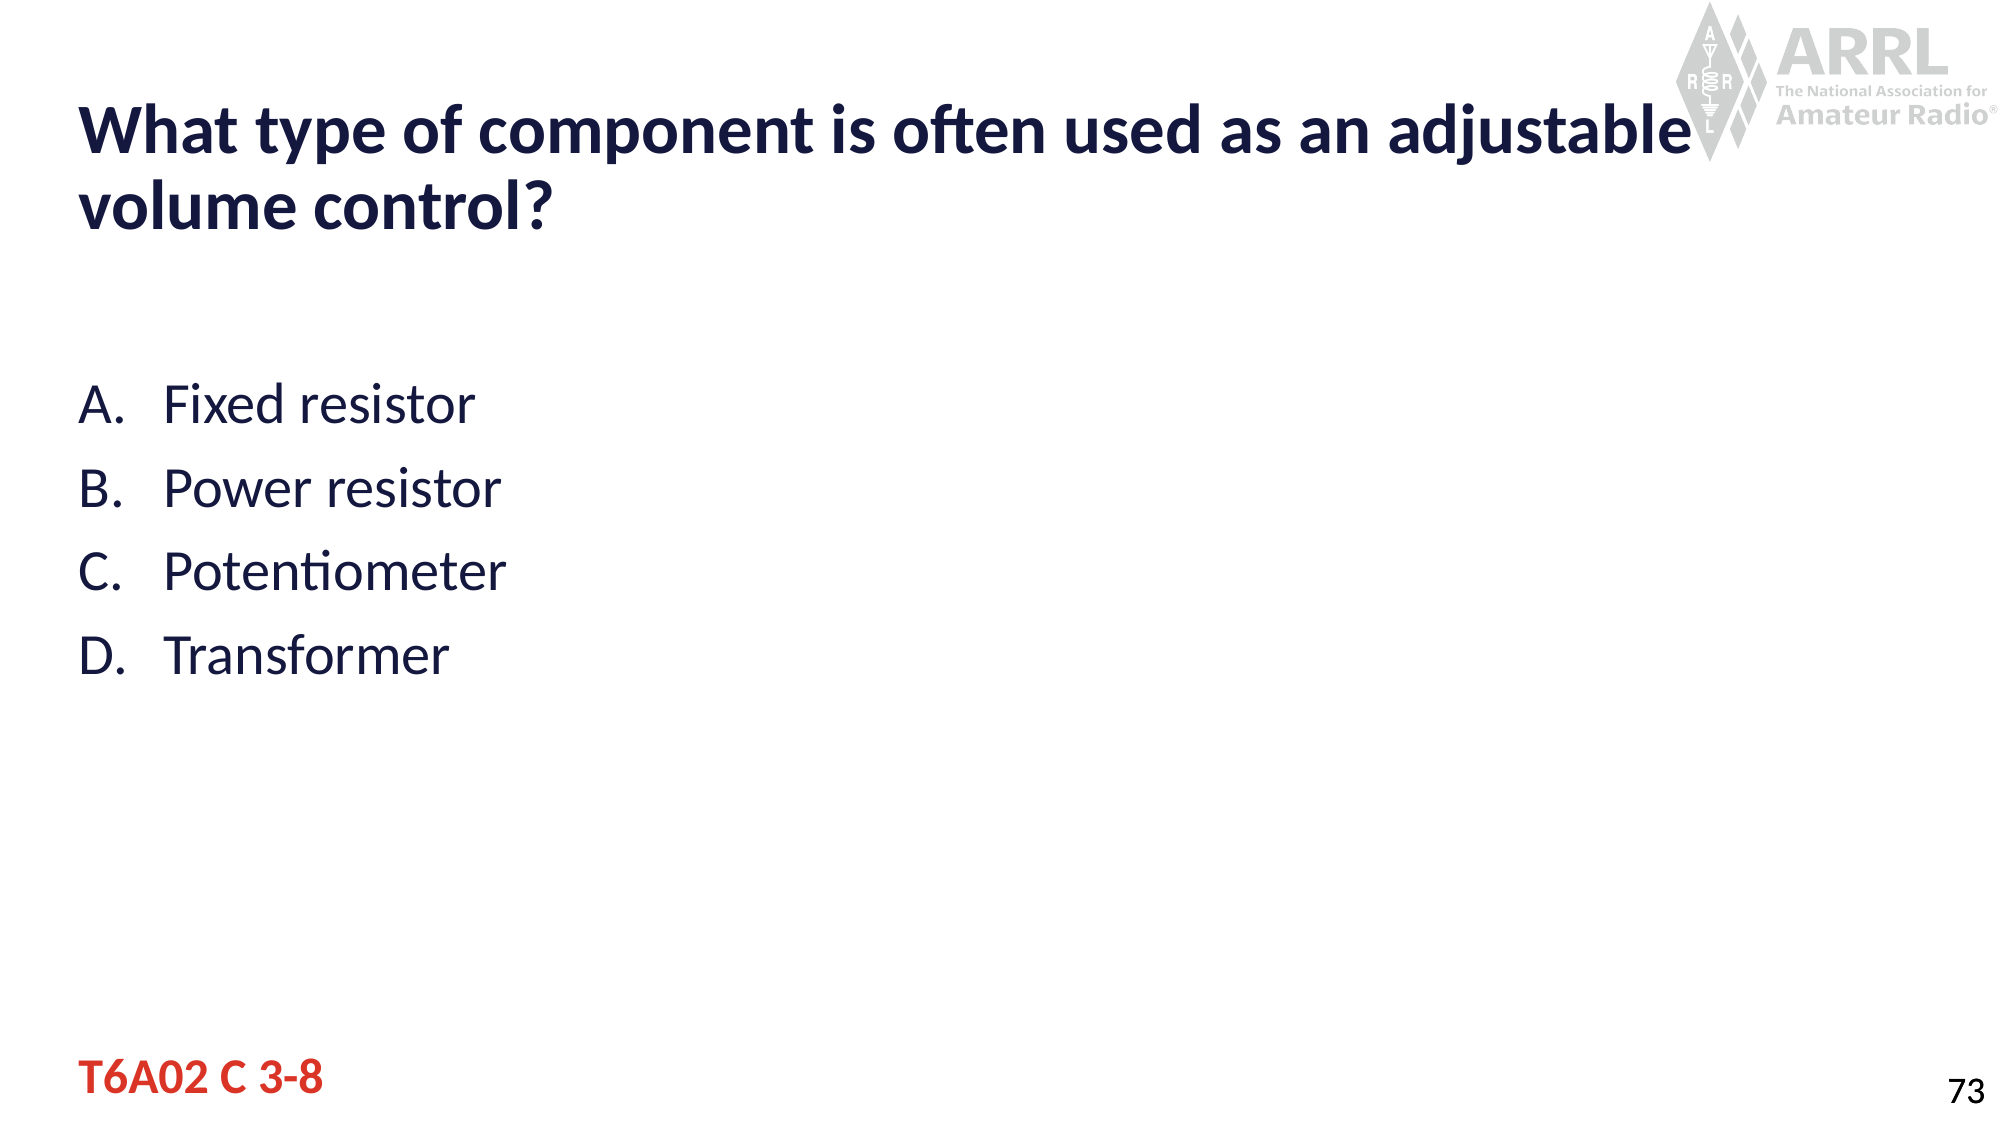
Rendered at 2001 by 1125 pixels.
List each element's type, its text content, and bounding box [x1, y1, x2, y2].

list Fixed resistor Power resistor Potentiometer Transformer [63, 365, 1863, 989]
title What type of component is often used as an adjustable volume control? [63, 59, 1863, 278]
text_box T6A02 C 3-8 [63, 1036, 921, 1112]
picture [1674, 0, 2000, 164]
